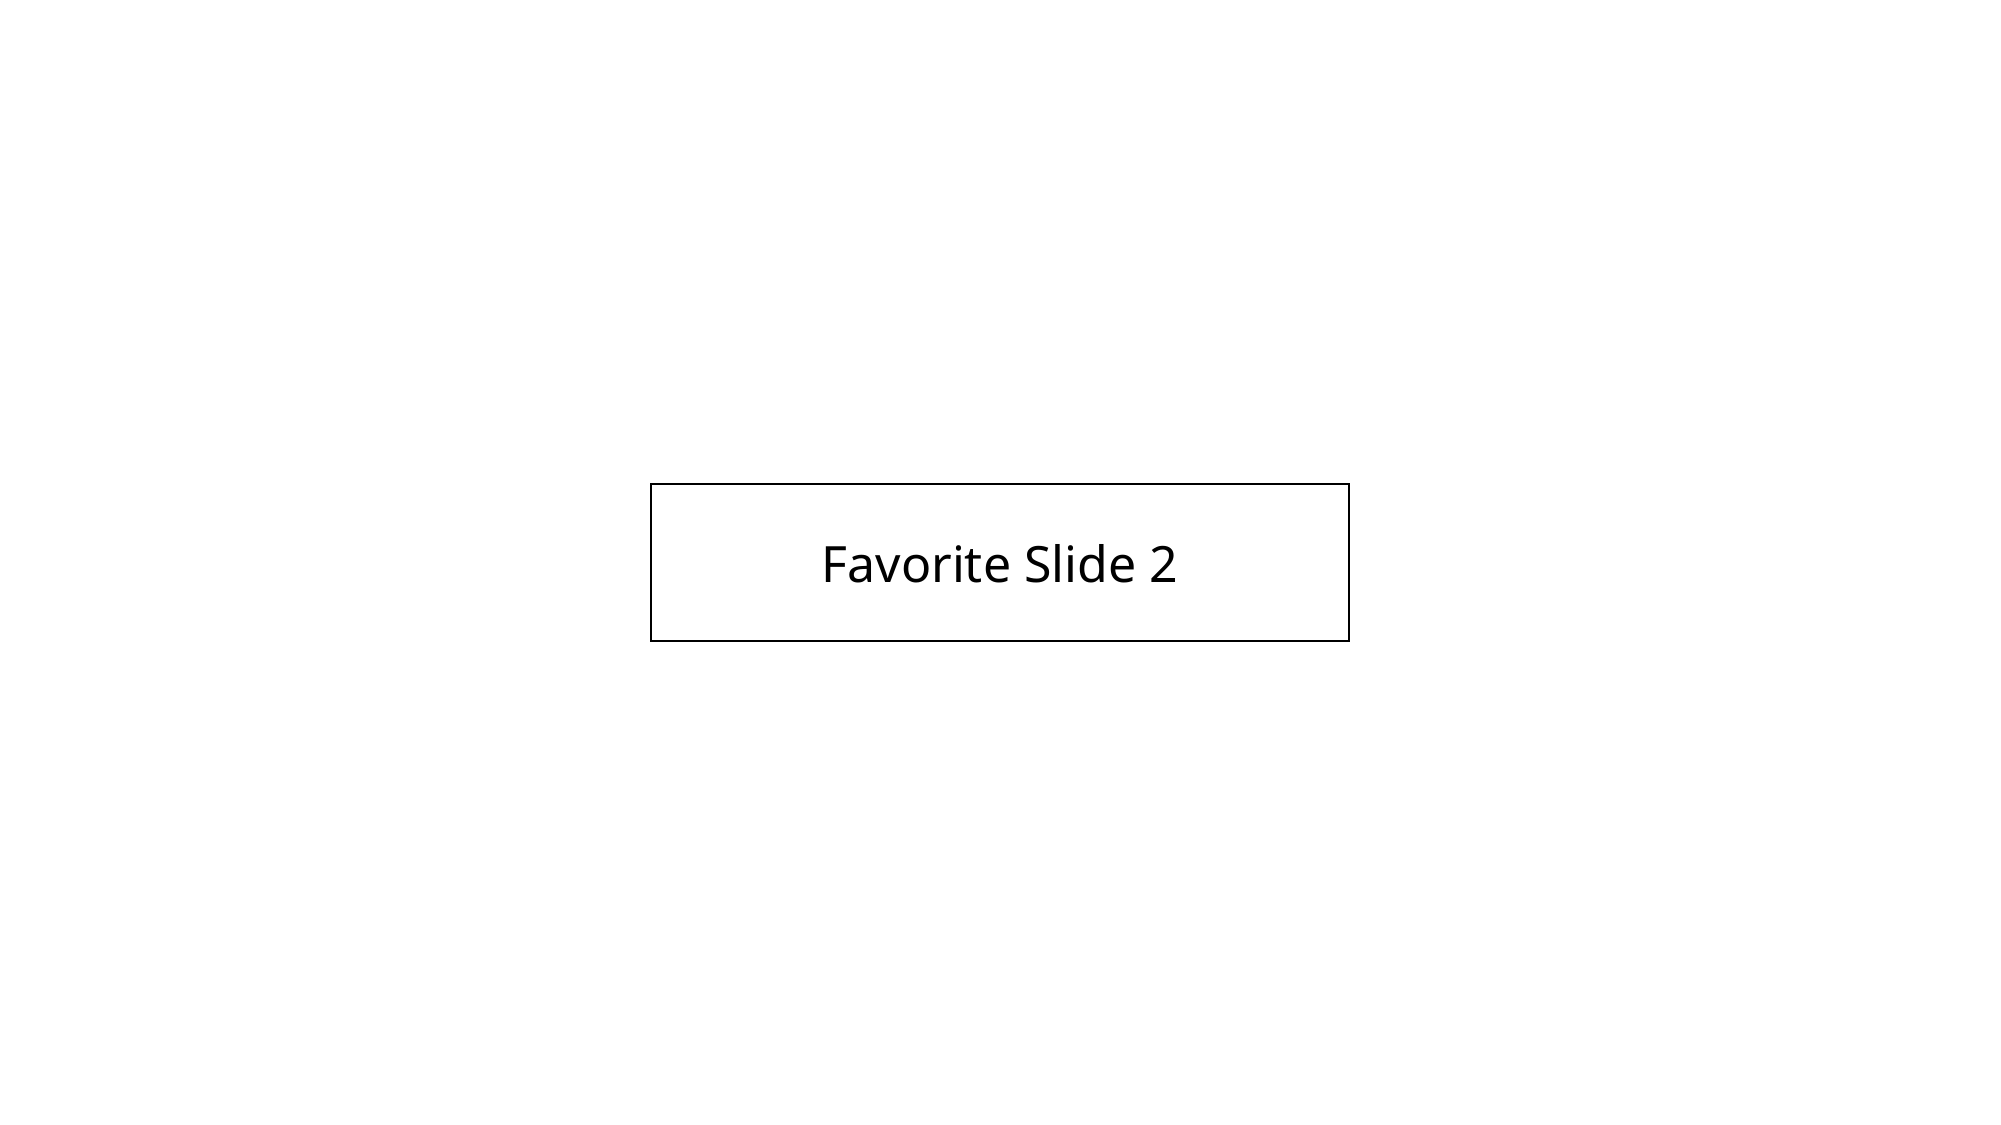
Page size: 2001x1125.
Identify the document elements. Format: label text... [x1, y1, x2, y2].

text_box Favorite Slide 2 [650, 483, 1350, 642]
